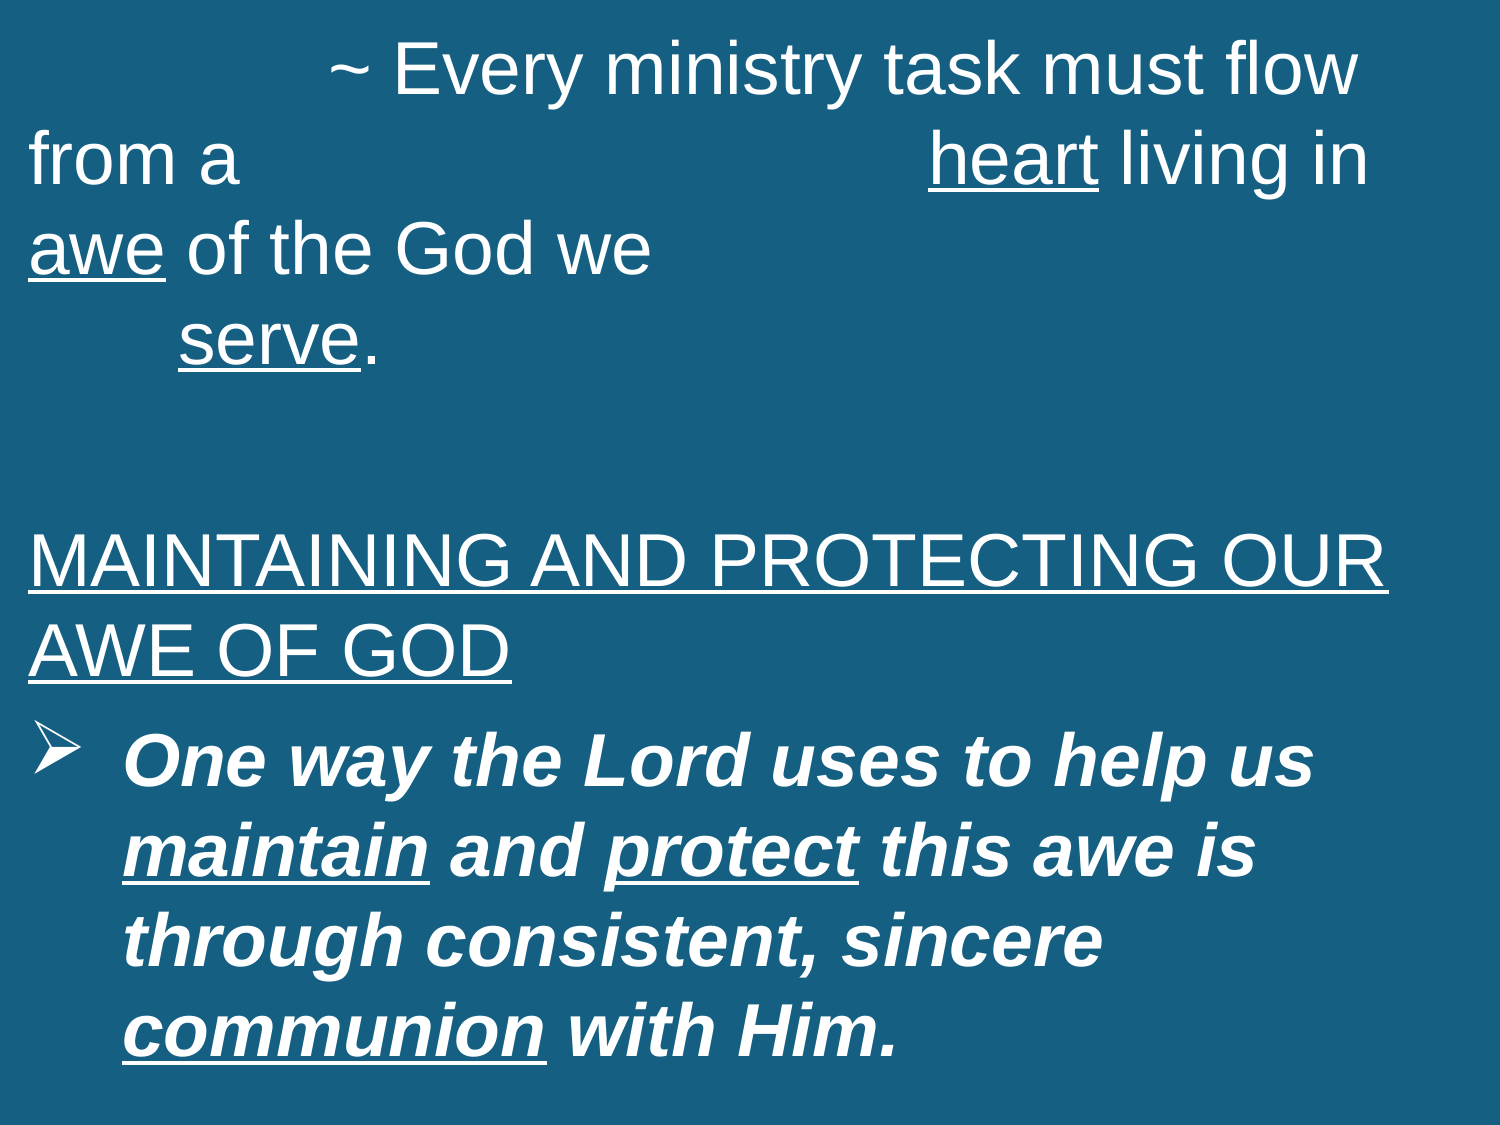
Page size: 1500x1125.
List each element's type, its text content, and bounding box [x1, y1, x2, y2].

subtitle ~ Every ministry task must flow from a heart living in awe of the God we serve. MAINTAINING AND PROTECTING OUR AWE OF GOD One way the Lord uses to help us maintain and protect this awe is through consistent, sincere communion with Him. [13, 11, 1490, 1111]
